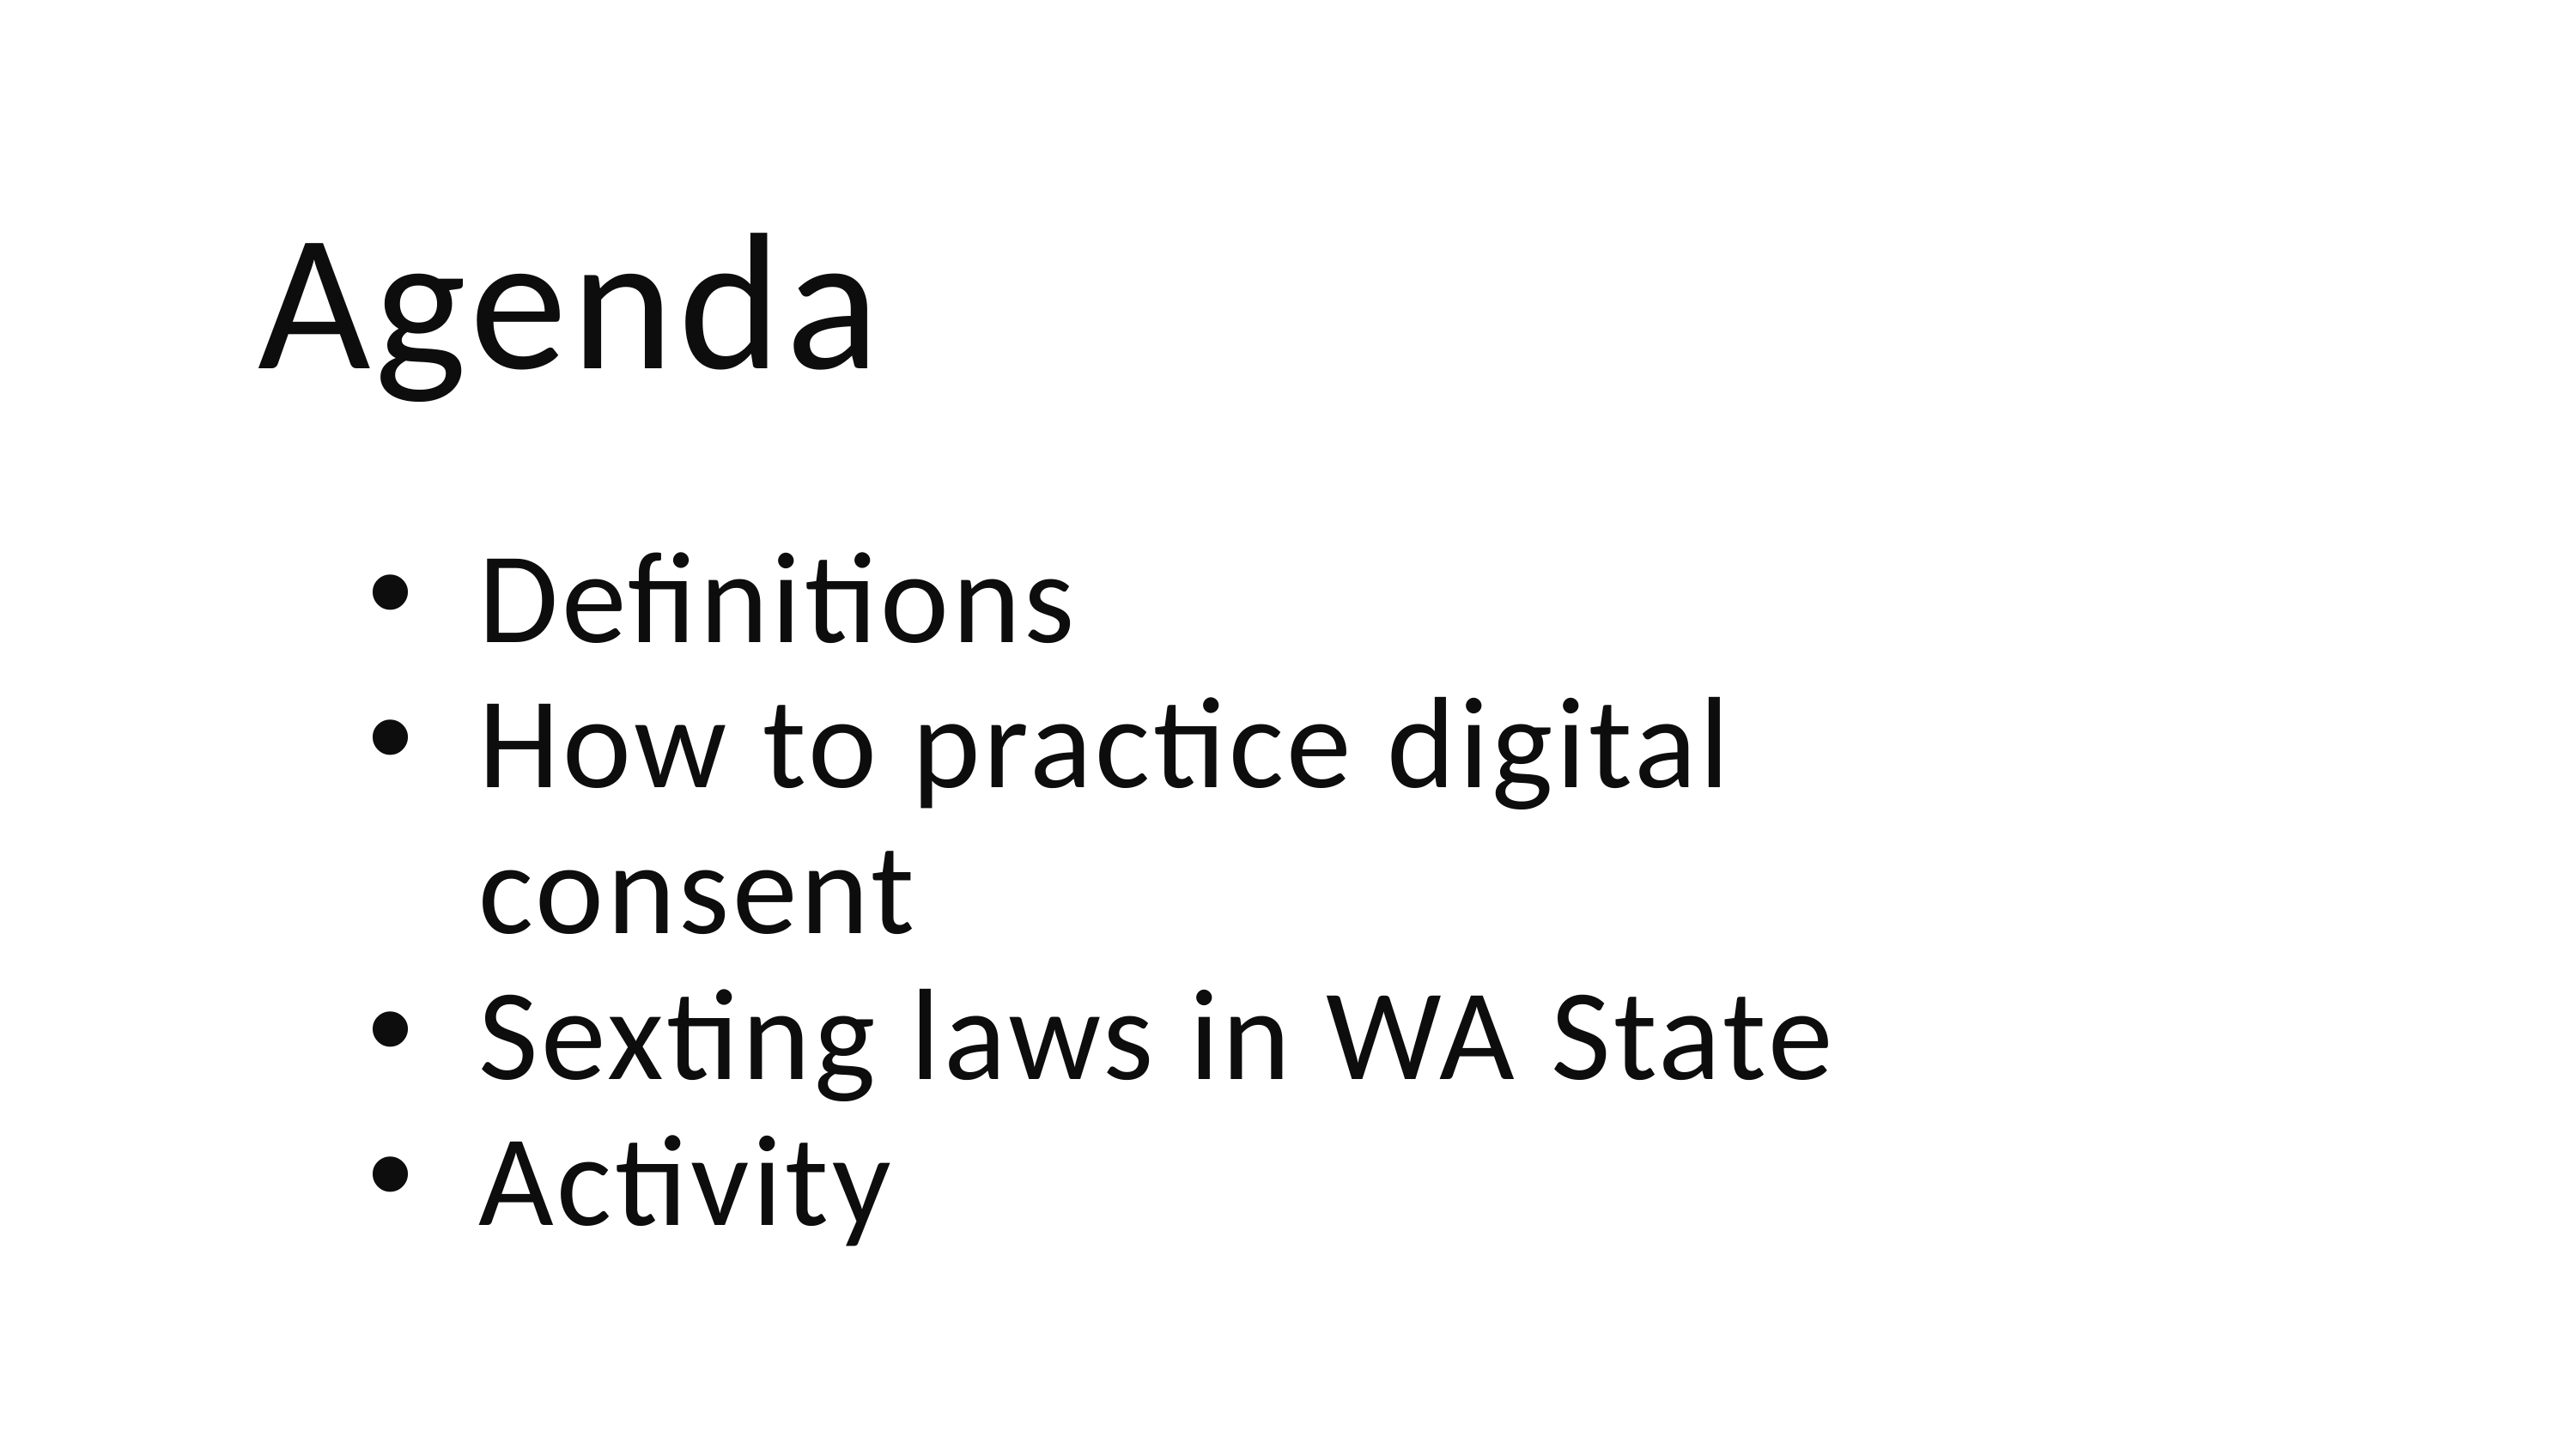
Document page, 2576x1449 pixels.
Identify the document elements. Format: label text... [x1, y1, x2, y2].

text_box Agenda [257, 189, 1421, 409]
text_box Definitions How to practice digital consent Sexting laws in WA State Activity [257, 522, 1898, 1252]
